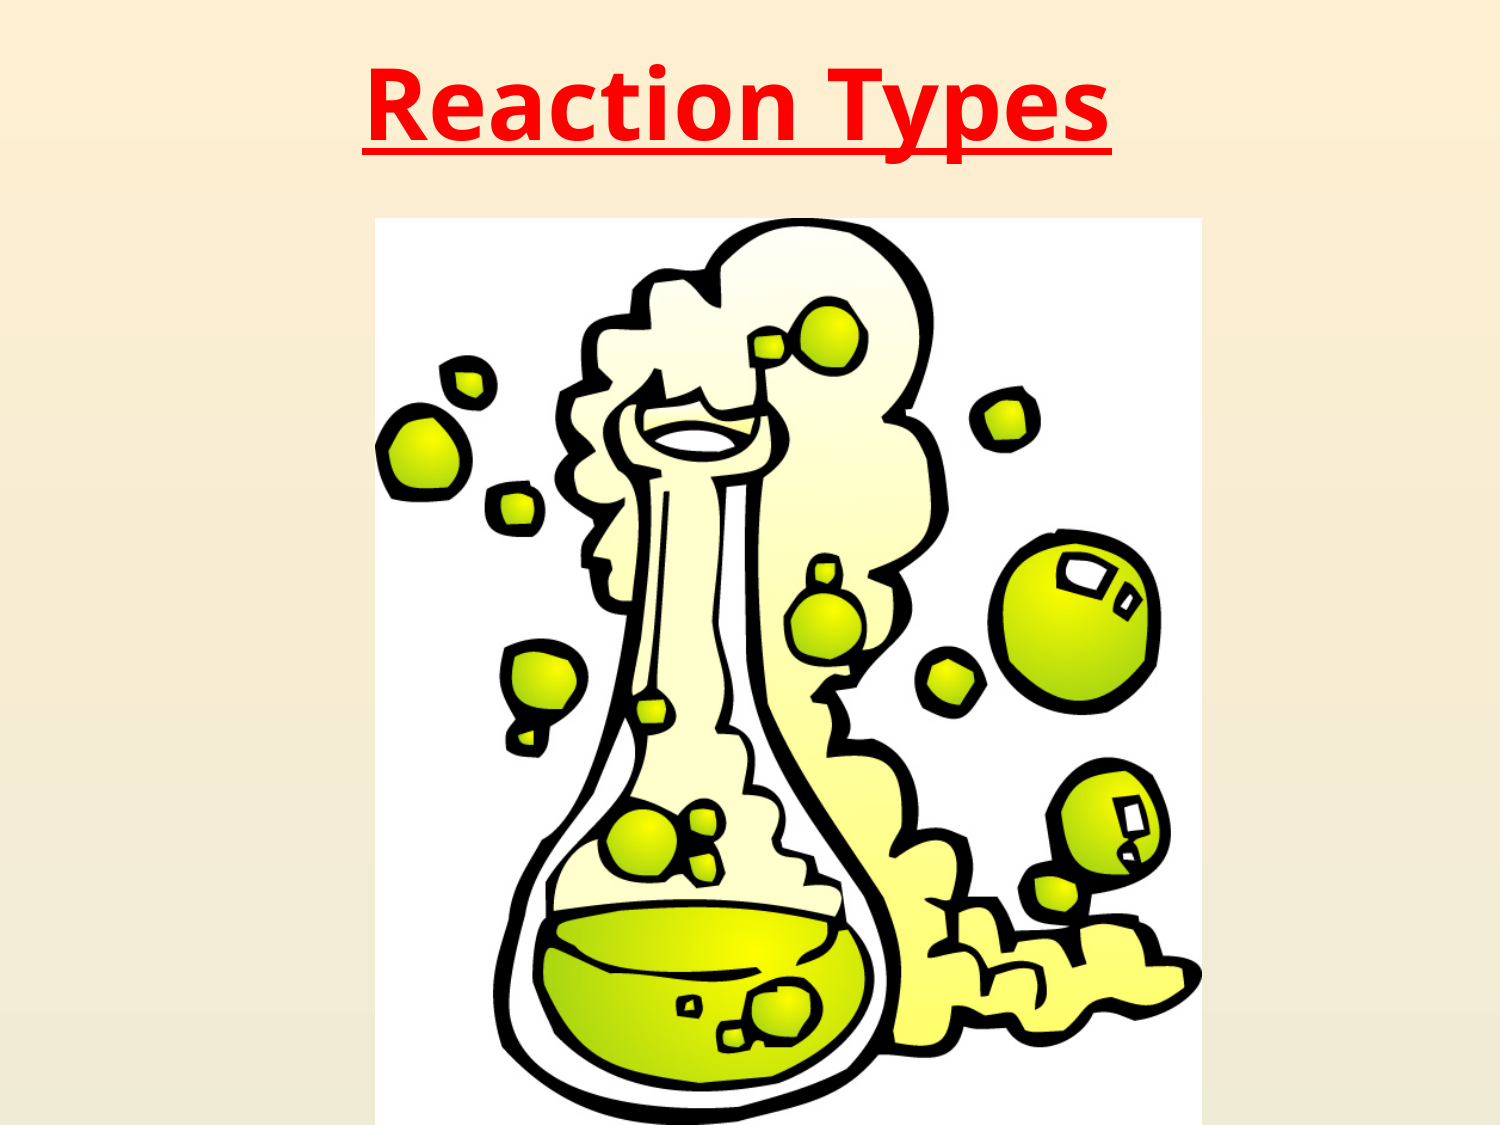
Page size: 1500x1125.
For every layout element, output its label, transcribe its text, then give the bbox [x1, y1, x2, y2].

picture [374, 218, 1202, 1125]
title Reaction Types [212, 0, 1263, 201]
